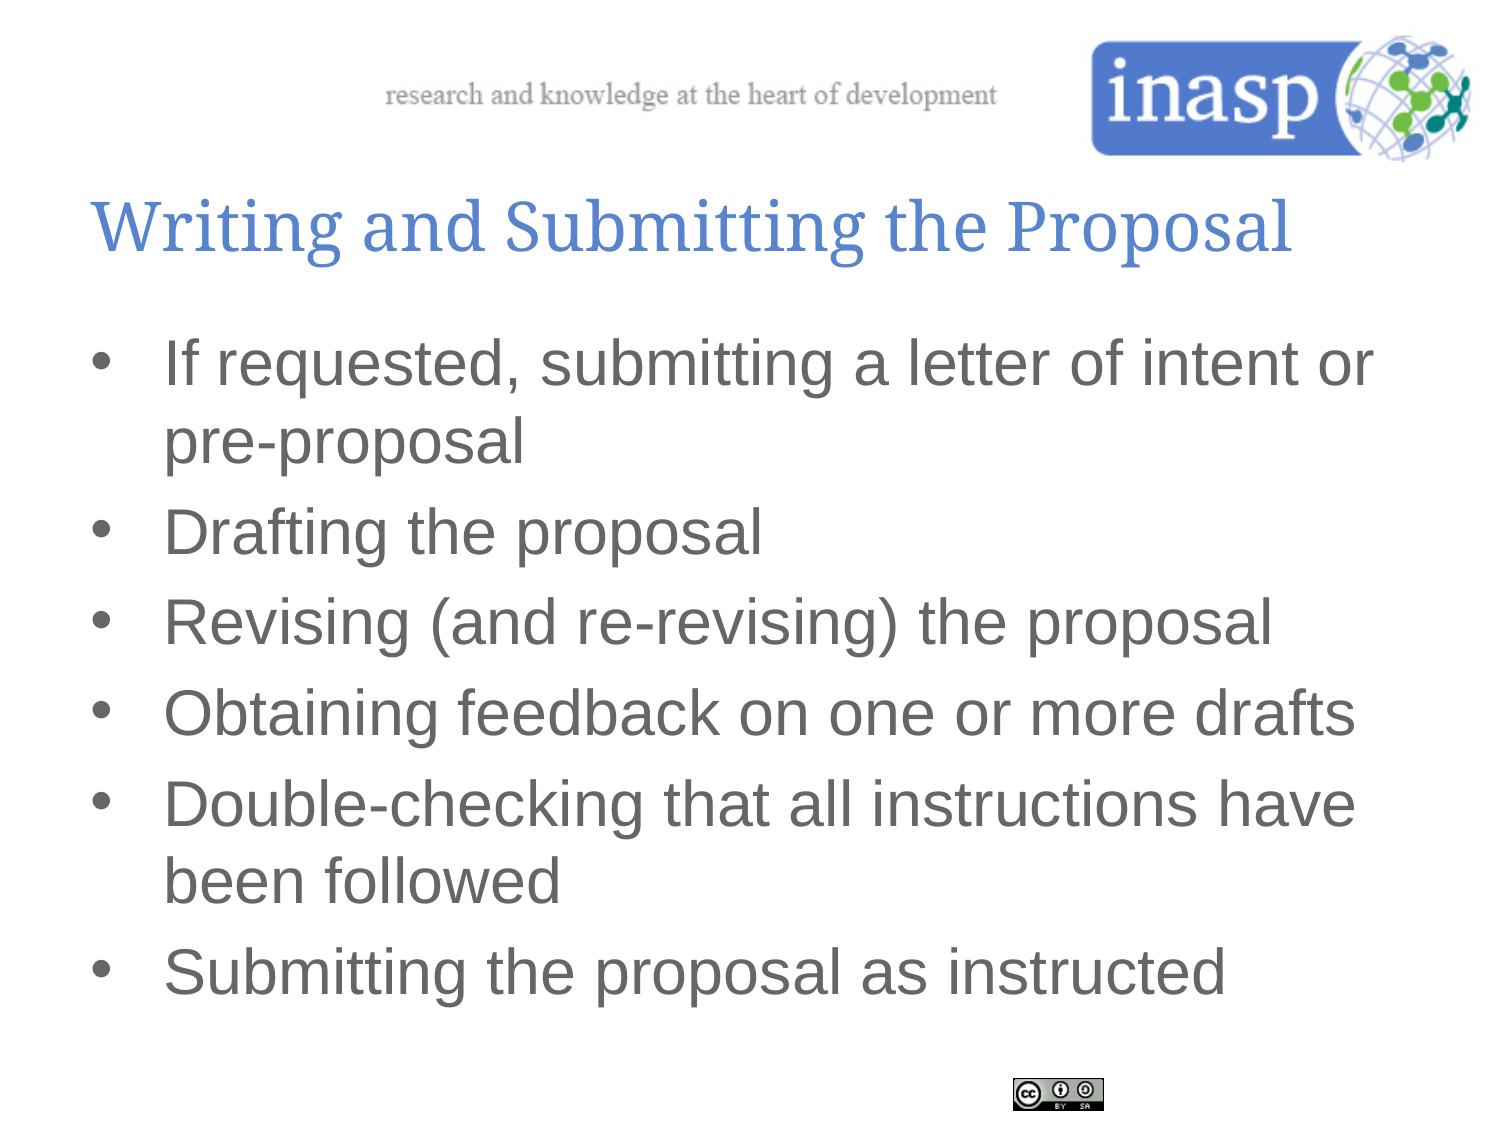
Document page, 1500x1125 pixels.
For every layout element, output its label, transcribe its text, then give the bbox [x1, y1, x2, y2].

picture [385, 24, 1484, 173]
list If requested, submitting a letter of intent or pre-proposal Drafting the proposal Revising (and re-revising) the proposal Obtaining feedback on one or more drafts Double-checking that all instructions have been followed Submitting the proposal as instructed [75, 313, 1426, 1020]
picture [1013, 1078, 1104, 1111]
title Writing and Submitting the Proposal [75, 154, 1425, 294]
